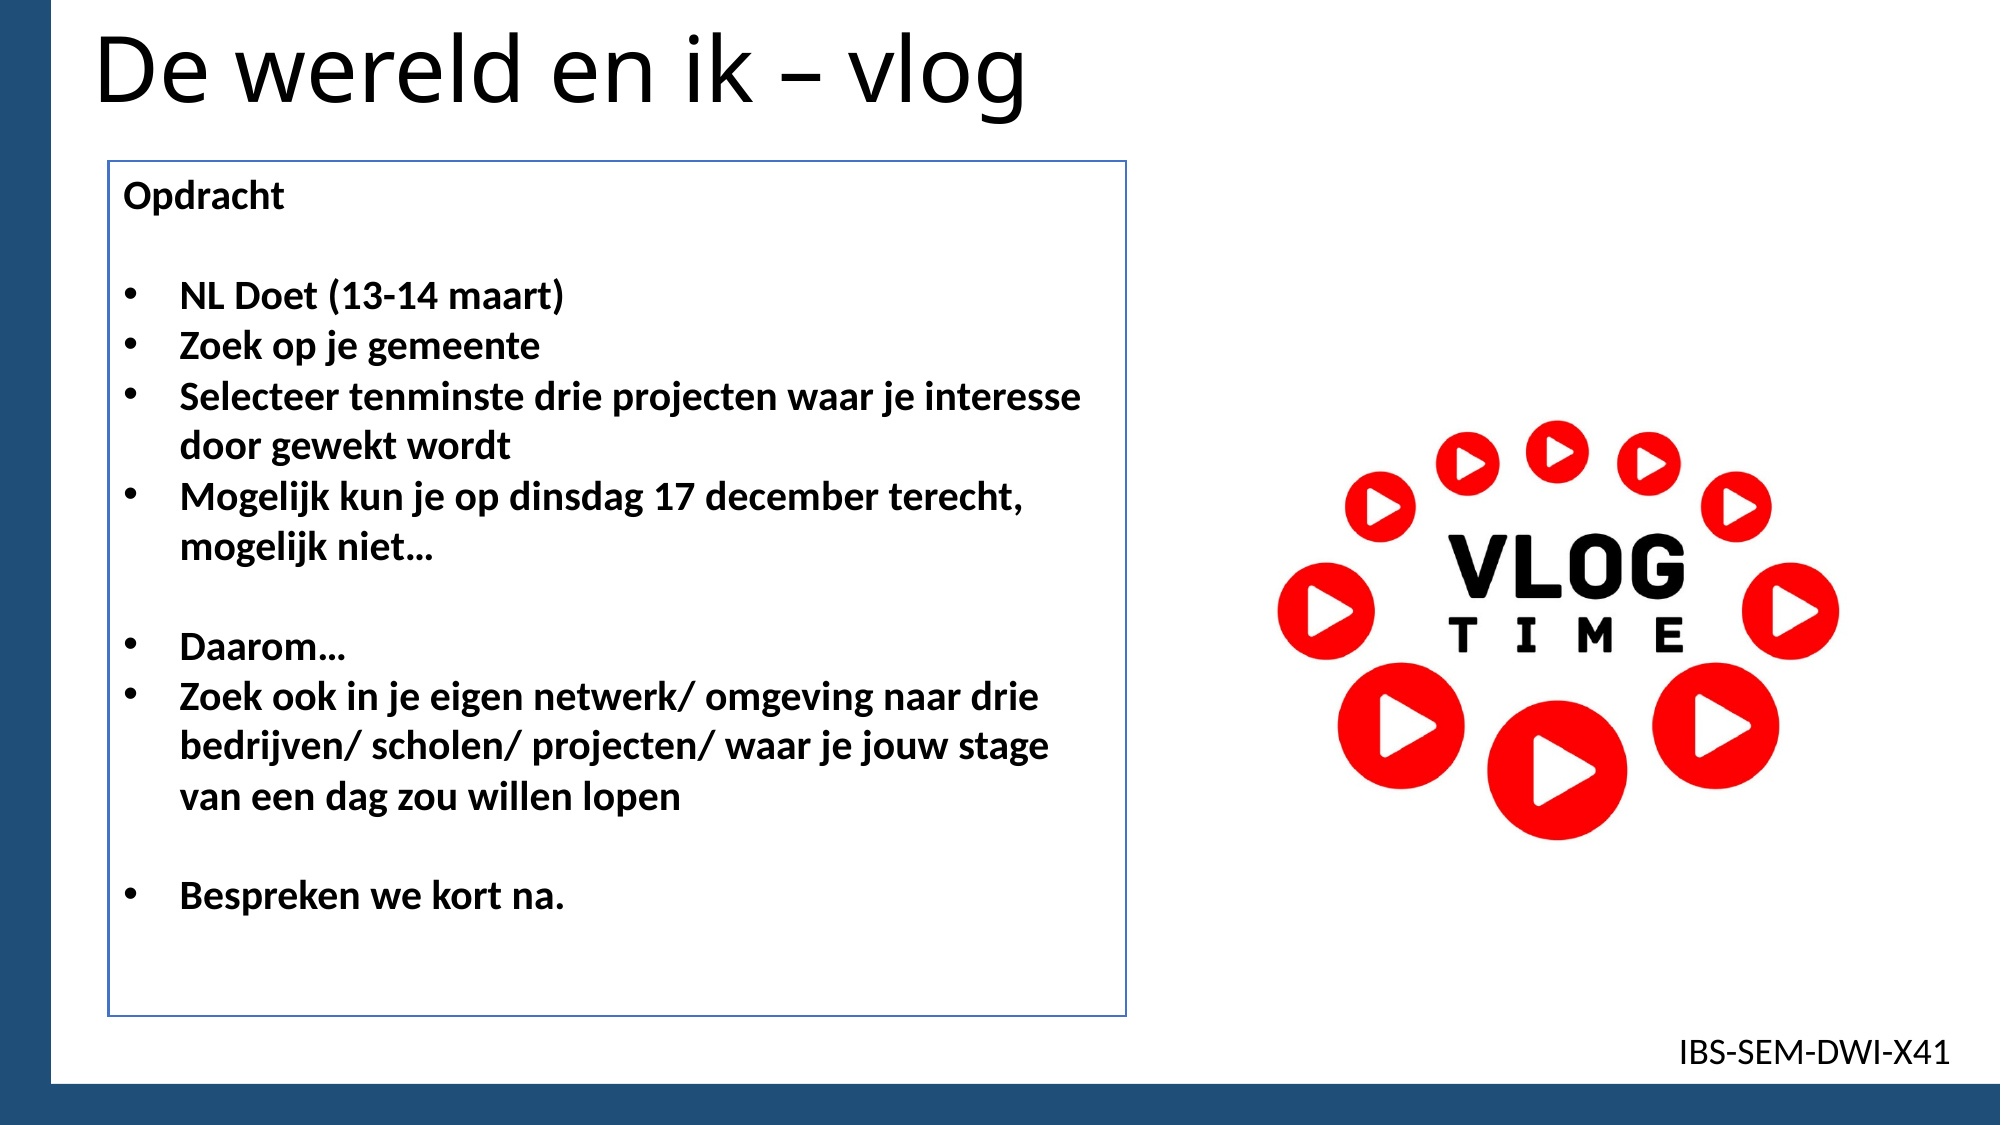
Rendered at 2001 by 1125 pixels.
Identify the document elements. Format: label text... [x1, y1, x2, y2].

text_box IBS-SEM-DWI-X41 [1664, 1019, 1966, 1080]
text_box [50, 1083, 2000, 1125]
text_box Opdracht NL Doet (13-14 maart) Zoek op je gemeente Selecteer tenminste drie projecten waar je interesse door gewekt wordt Mogelijk kun je op dinsdag 17 december terecht, mogelijk niet… Daarom… Zoek ook in je eigen netwerk/ omgeving naar drie bedrijven/ scholen/ projecten/ waar je jouw stage van een dag zou willen lopen Bespreken we kort na. [107, 160, 1127, 1017]
title De wereld en ik – vlog [77, 10, 1803, 136]
text_box [0, 0, 52, 1125]
picture [1246, 318, 1870, 901]
